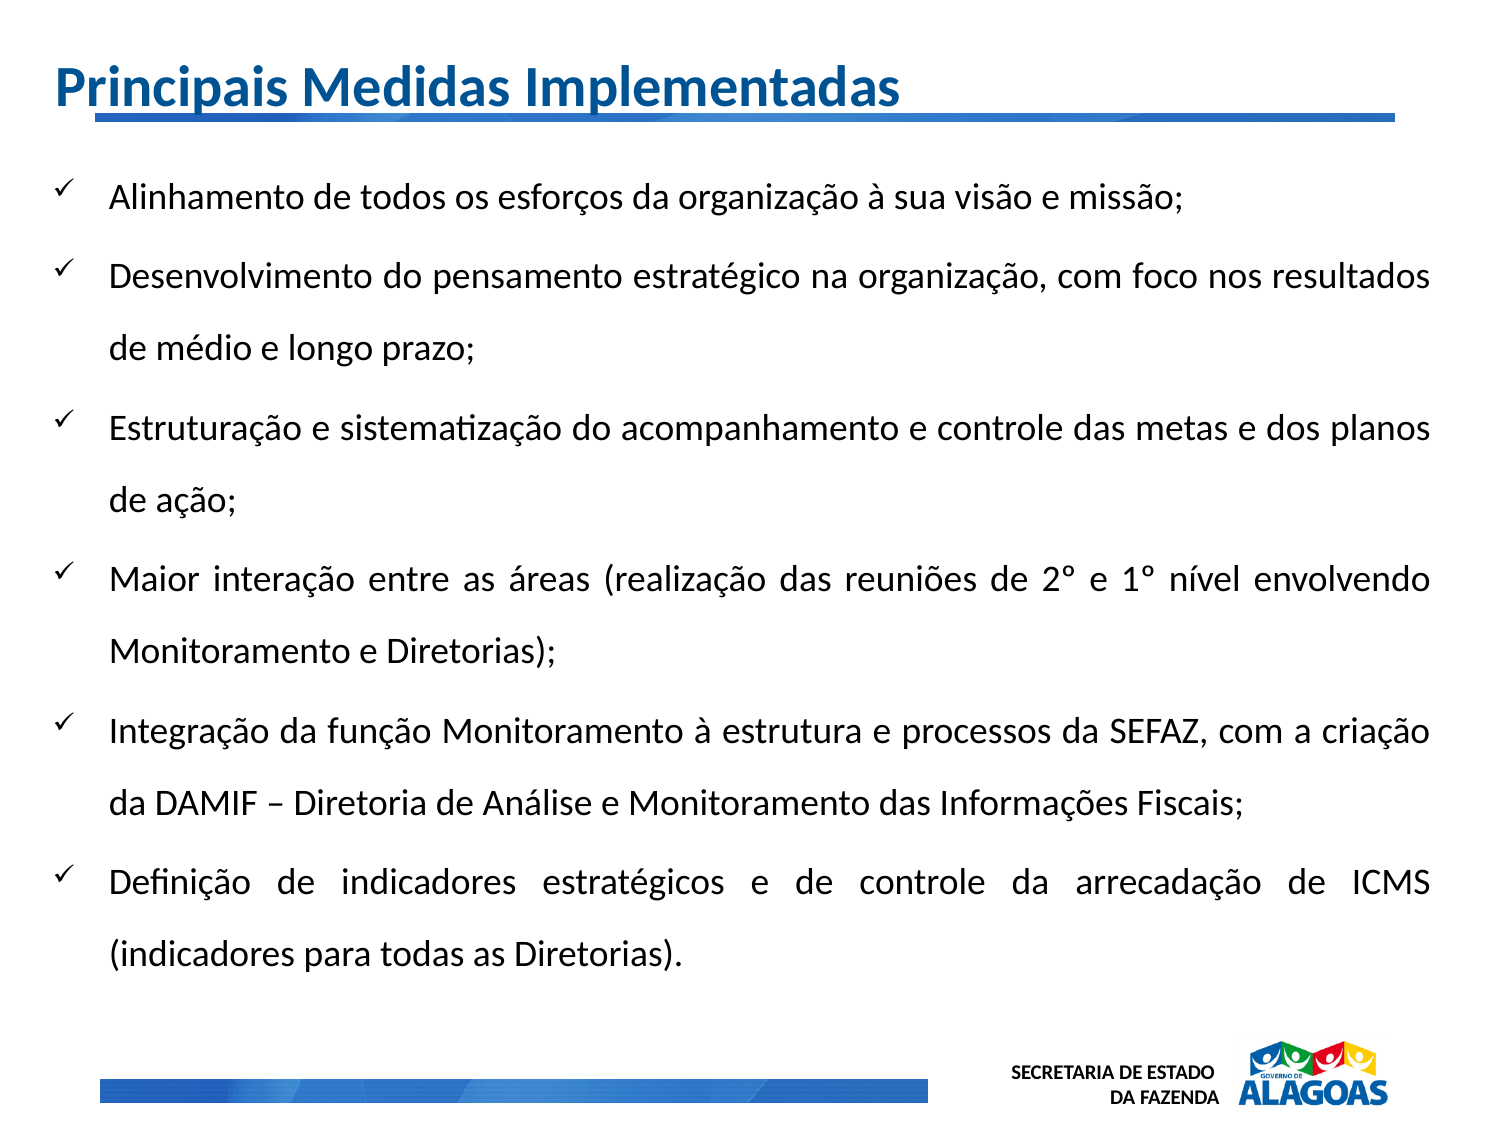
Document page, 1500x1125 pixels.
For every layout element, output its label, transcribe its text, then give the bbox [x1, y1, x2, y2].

text_box Principais Medidas Implementadas [40, 40, 1425, 197]
text_box Alinhamento de todos os esforços da organização à sua visão e missão; Desenvolvimento do pensamento estratégico na organização, com foco nos resultados de médio e longo prazo; Estruturação e sistematização do acompanhamento e controle das metas e dos planos de ação; Maior interação entre as áreas (realização das reuniões de 2º e 1º nível envolvendo Monitoramento e Diretorias); Integração da função Monitoramento à estrutura e processos da SEFAZ, com a criação da DAMIF – Diretoria de Análise e Monitoramento das Informações Fiscais; Definição de indicadores estratégicos e de controle da arrecadação de ICMS (indicadores para todas as Diretorias). [37, 137, 1447, 1000]
picture [100, 1079, 928, 1103]
picture [1237, 1037, 1389, 1108]
